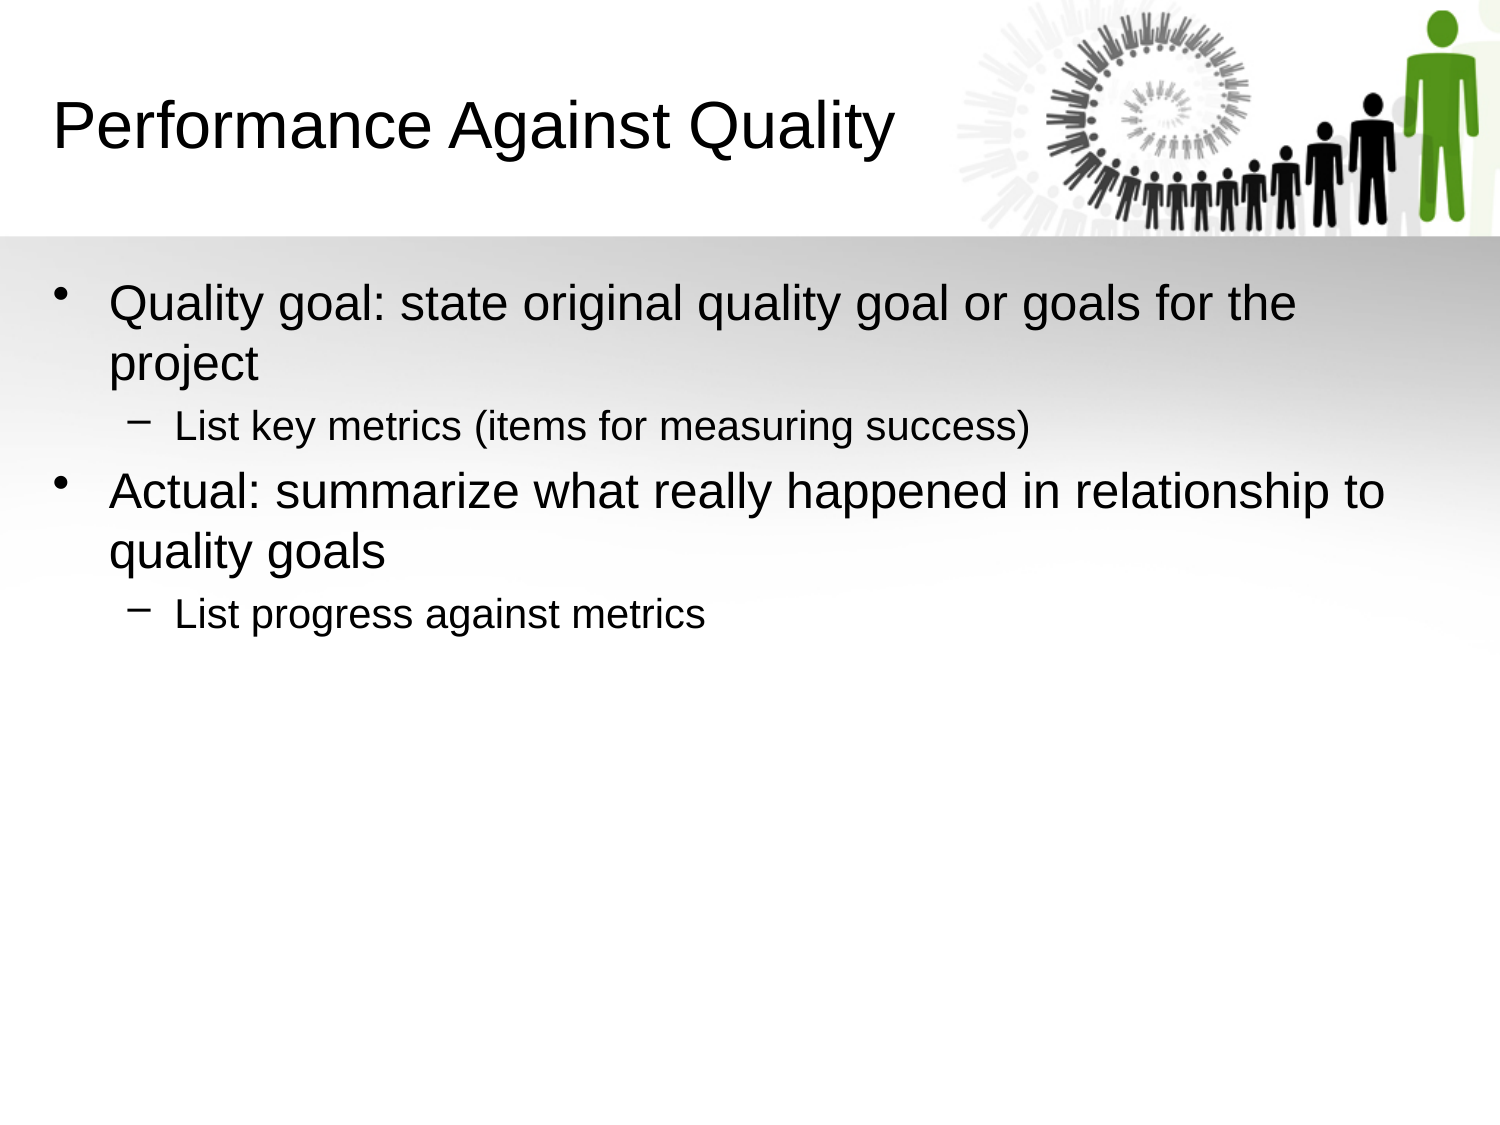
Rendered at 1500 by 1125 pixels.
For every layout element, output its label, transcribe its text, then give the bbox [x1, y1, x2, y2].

title Performance Against Quality [37, 21, 1025, 222]
list Quality goal: state original quality goal or goals for the project List key metrics (items for measuring success) Actual: summarize what really happened in relationship to quality goals List progress against metrics [37, 262, 1463, 988]
picture [0, 0, 1500, 1125]
